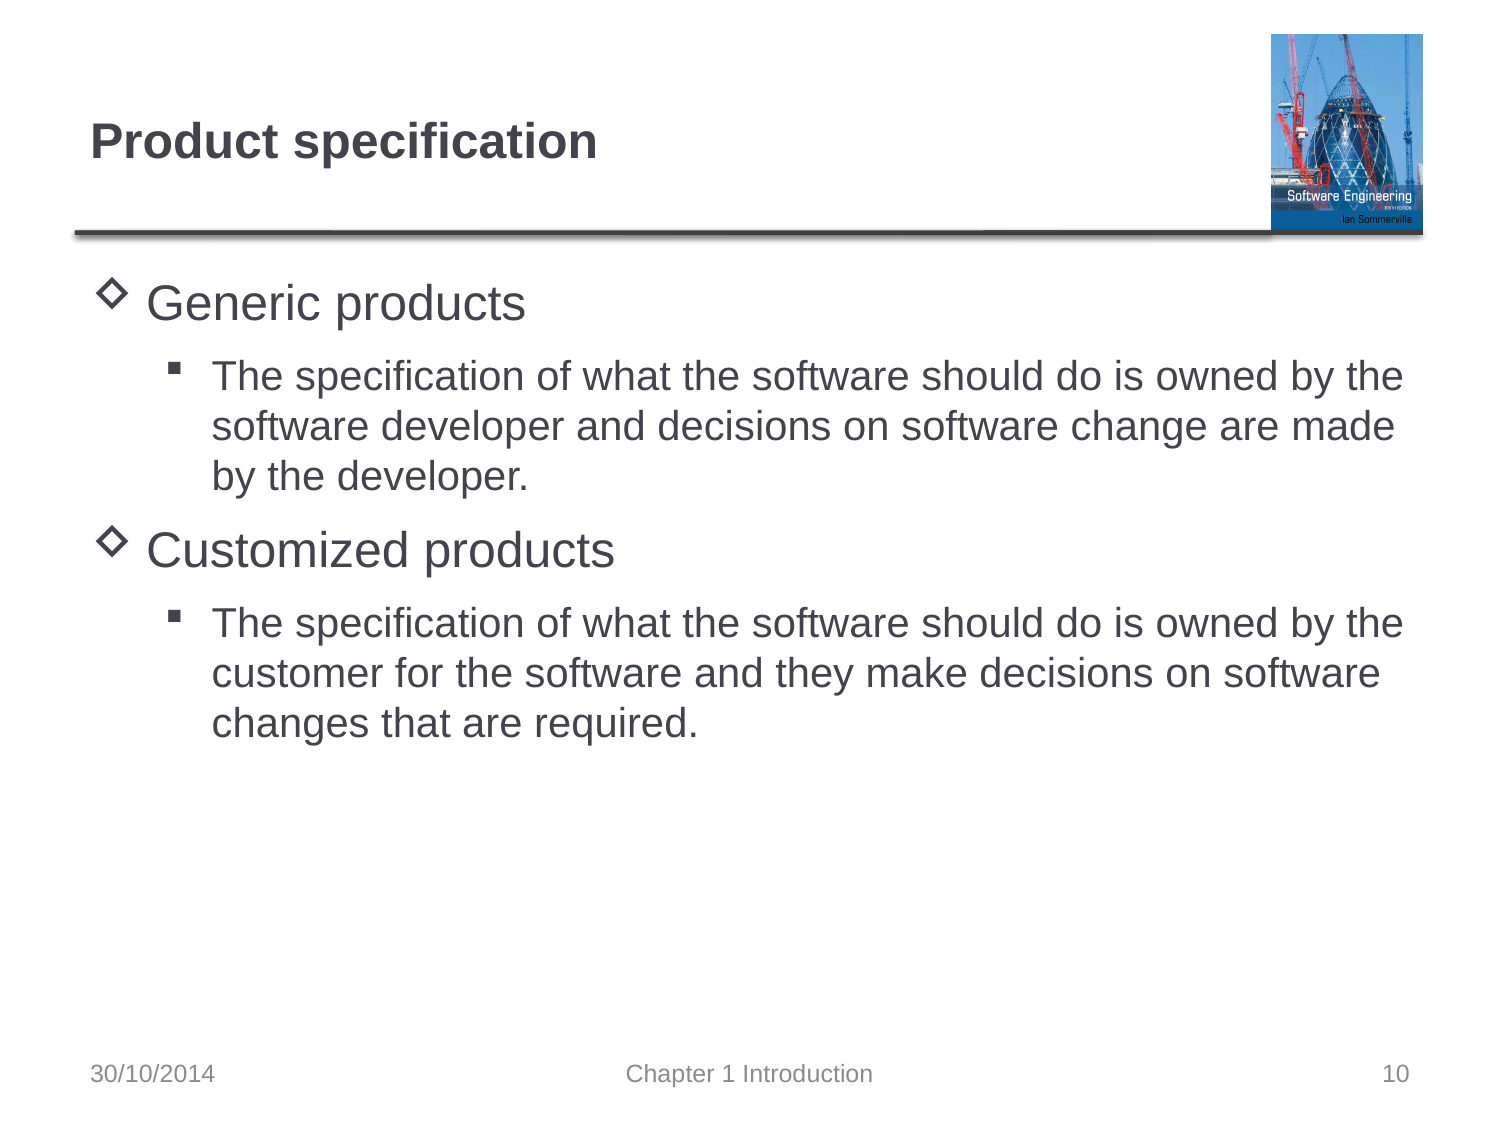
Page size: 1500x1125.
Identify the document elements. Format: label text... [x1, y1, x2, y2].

slide_number 10 [1074, 1042, 1425, 1103]
footer Chapter 1 Introduction [512, 1042, 988, 1103]
title Product specification [74, 44, 1272, 233]
picture [1271, 34, 1423, 230]
list Generic products The specification of what the software should do is owned by the software developer and decisions on software change are made by the developer. Customized products The specification of what the software should do is owned by the customer for the software and they make decisions on software changes that are required. [75, 262, 1425, 1005]
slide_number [75, 1042, 425, 1103]
